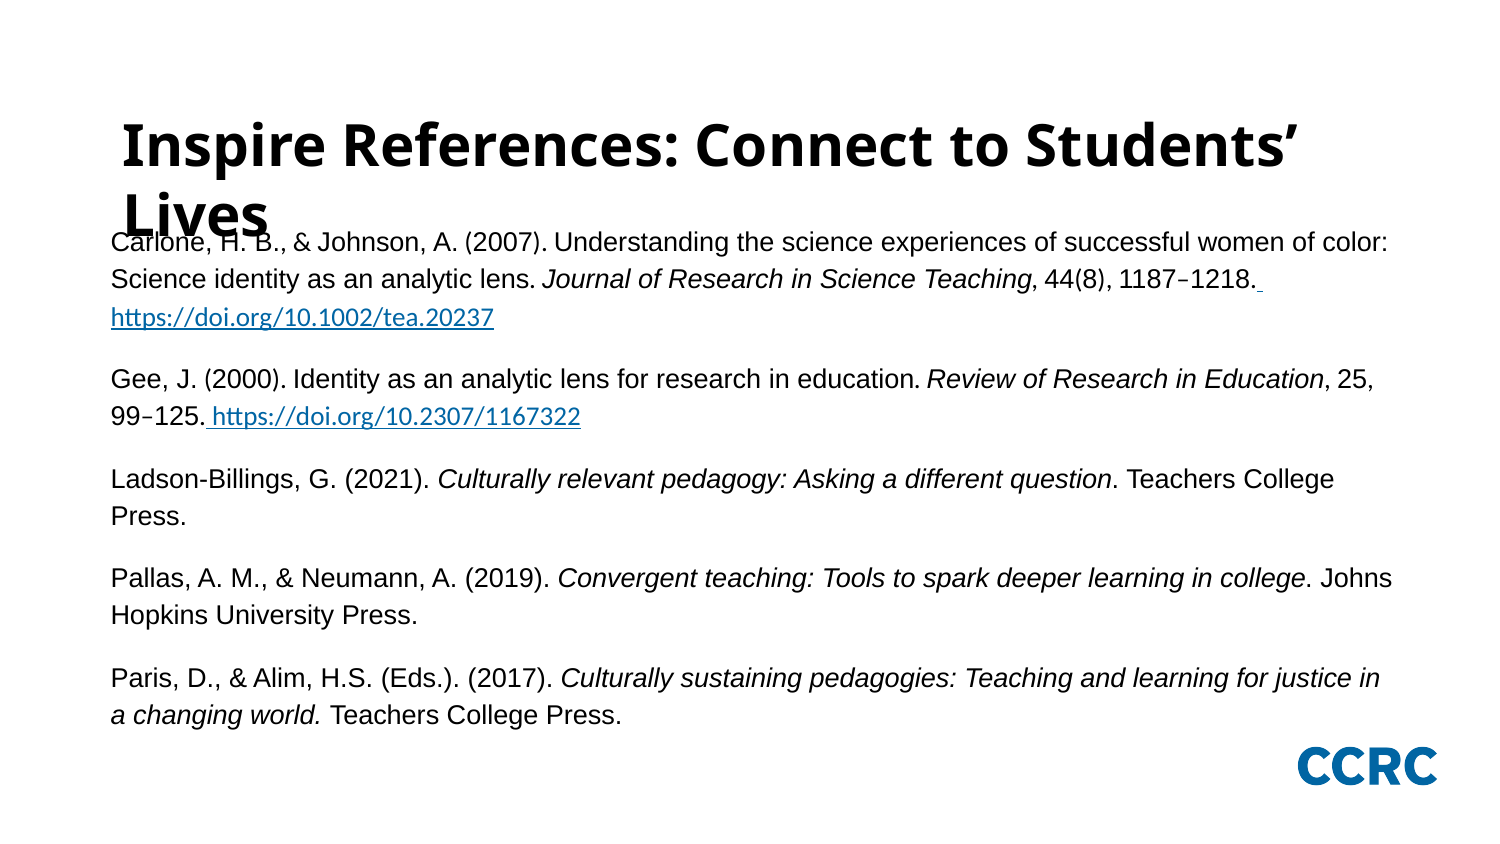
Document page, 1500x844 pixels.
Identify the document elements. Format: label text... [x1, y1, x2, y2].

title Inspire References: Connect to Students’ Lives [107, 93, 1390, 234]
list Carlone, H. B., & Johnson, A. (2007). Understanding the science experiences of successful women of color: Science identity as an analytic lens. Journal of Research in Science Teaching, 44(8), 1187–1218. https://doi.org/10.1002/tea.20237 Gee, J. (2000). Identity as an analytic lens for research in education. Review of Research in Education, 25, 99–125. https://doi.org/10.2307/1167322 Ladson-Billings, G. (2021). Culturally relevant pedagogy: Asking a different question. Teachers College Press. Pallas, A. M., & Neumann, A. (2019). Convergent teaching: Tools to spark deeper learning in college. Johns Hopkins University Press. Paris, D., & Alim, H.S. (Eds.). (2017). Culturally sustaining pedagogies: Teaching and learning for justice in a changing world. Teachers College Press. [110, 219, 1393, 701]
picture [1295, 740, 1440, 792]
